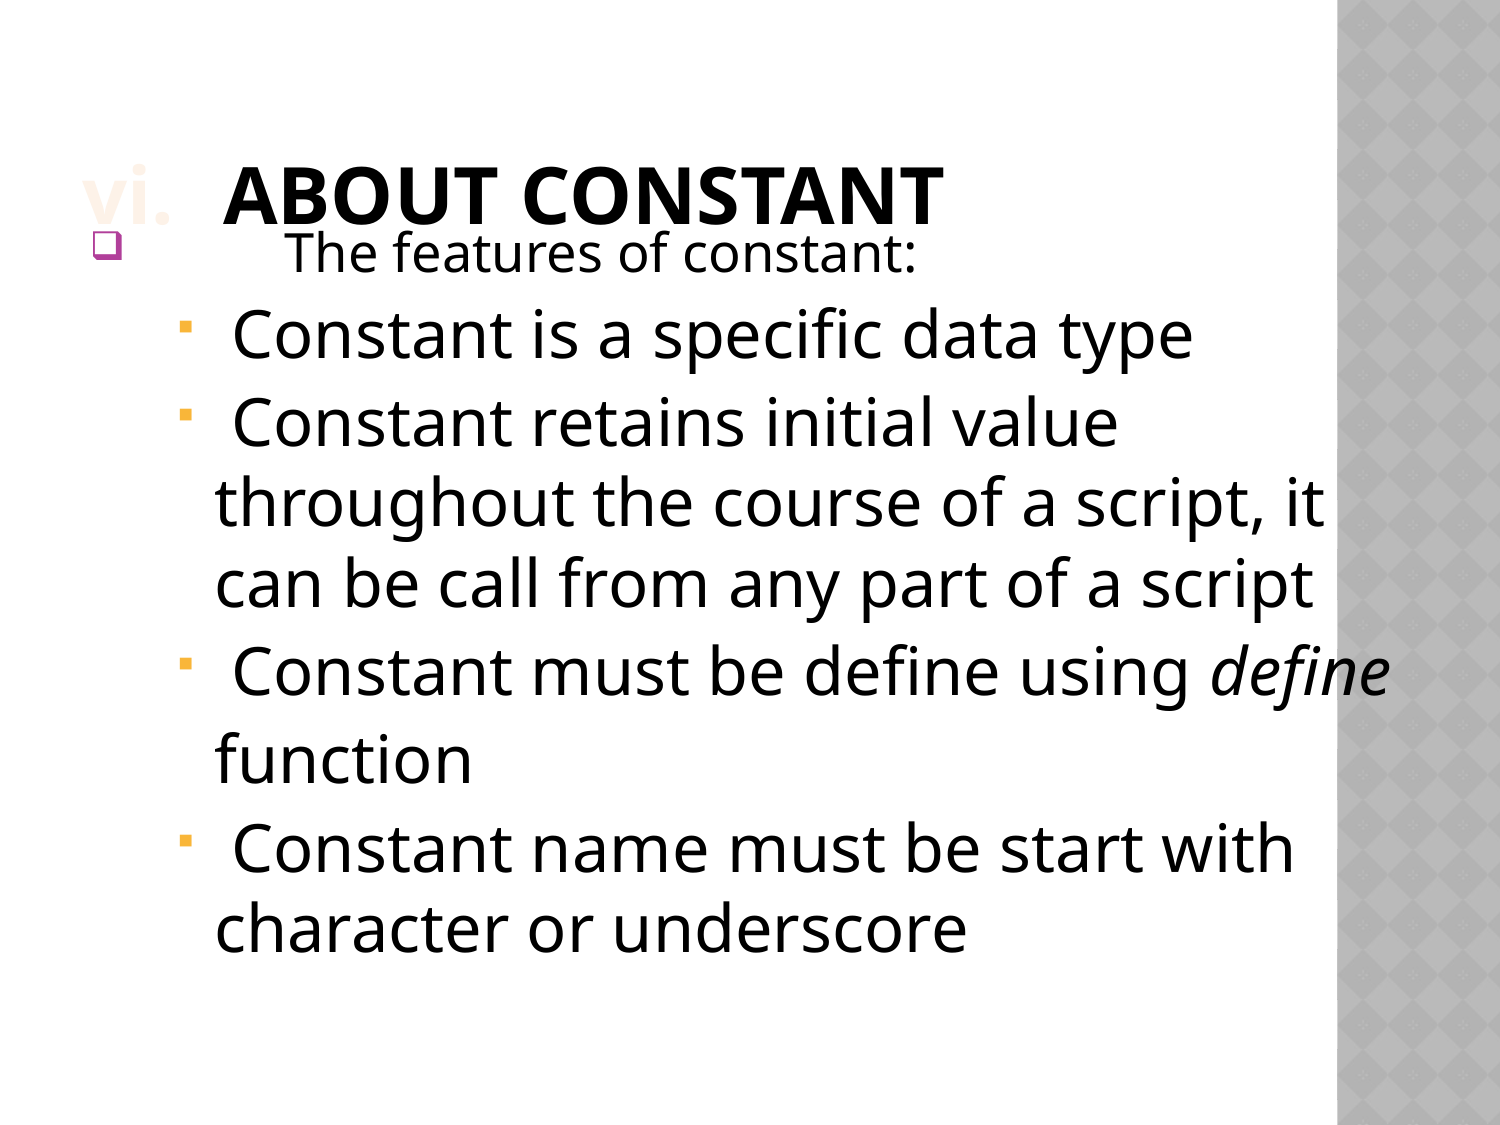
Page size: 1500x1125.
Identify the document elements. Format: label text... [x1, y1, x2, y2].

title About Constant [75, 52, 1263, 210]
list The features of constant: Constant is a specific data type Constant retains initial value throughout the course of a script, it can be call from any part of a script Constant must be define using define function Constant name must be start with character or underscore [75, 210, 1425, 1079]
